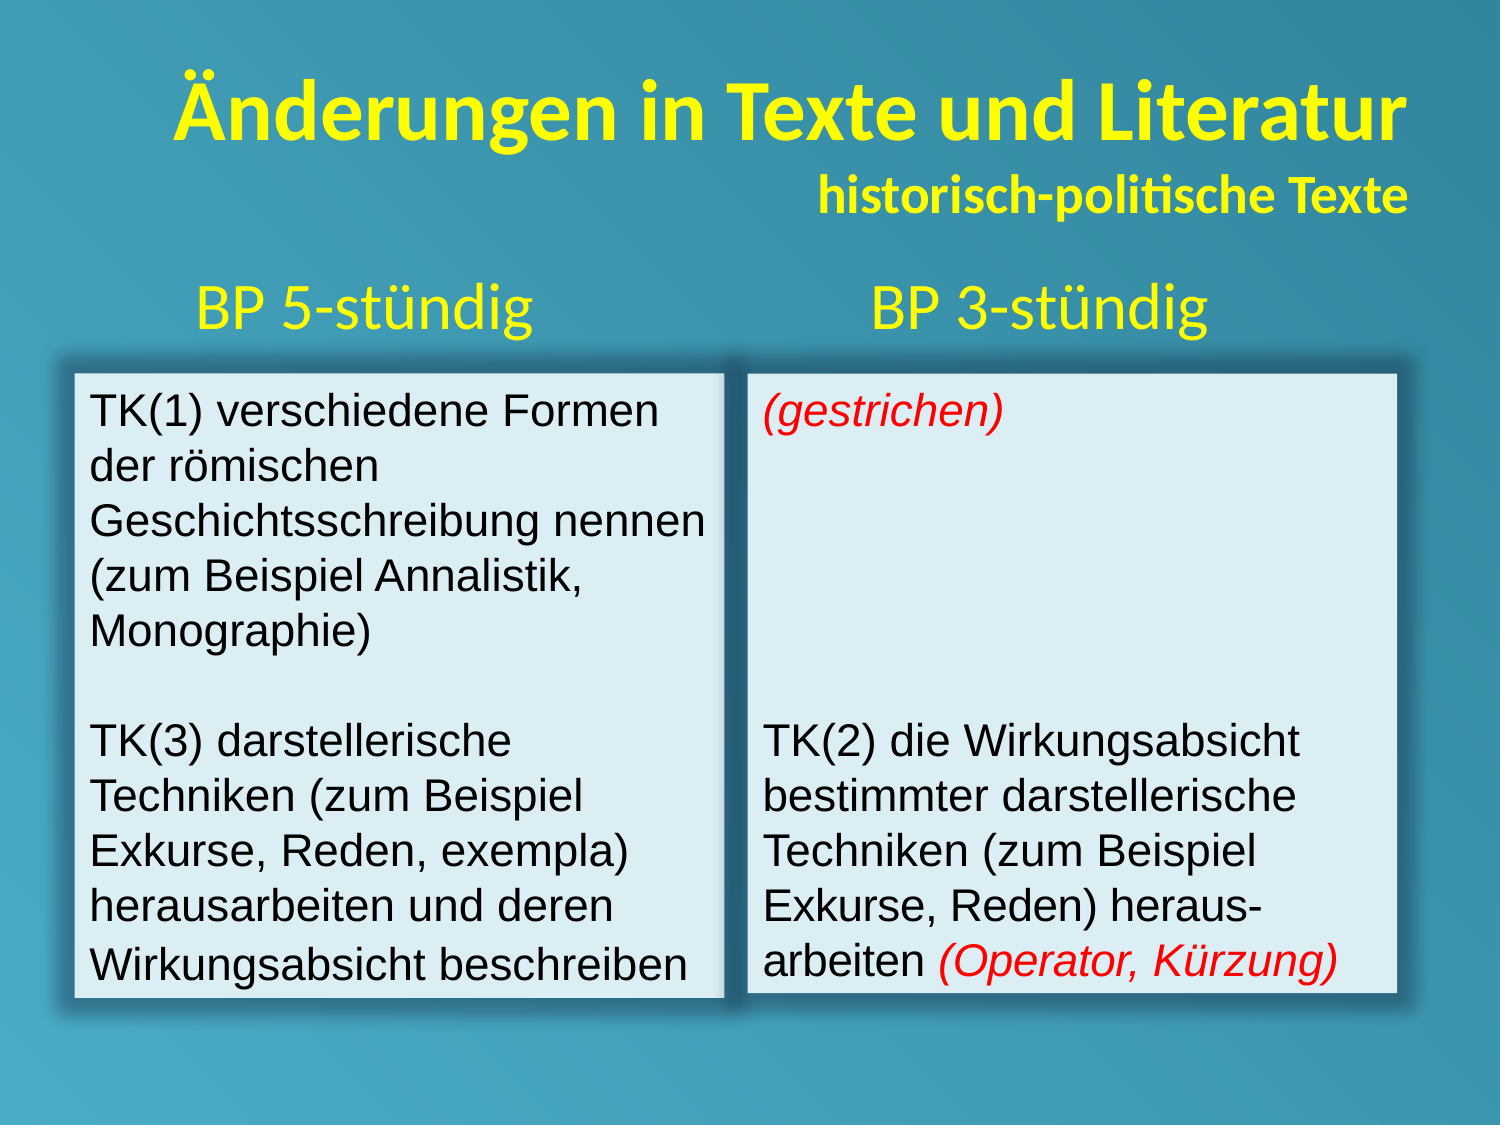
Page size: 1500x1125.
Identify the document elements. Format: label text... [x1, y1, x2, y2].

list BP 5-stündig BP 3-stündig [75, 255, 1425, 353]
text_box TK(1) verschiedene Formen der römischen Geschichtsschreibung nennen (zum Beispiel Annalistik, Monographie) TK(3) darstellerische Techniken (zum Beispiel Exkurse, Reden, exempla) herausarbeiten und deren Wirkungsabsicht beschreiben [74, 373, 717, 998]
text_box (gestrichen) TK(2) die Wirkungsabsicht bestimmter darstellerische Techniken (zum Beispiel Exkurse, Reden) heraus- arbeiten (Operator, Kürzung) [747, 373, 1398, 994]
title Änderungen in Texte und Literatur historisch-politische Texte [75, 45, 1425, 233]
